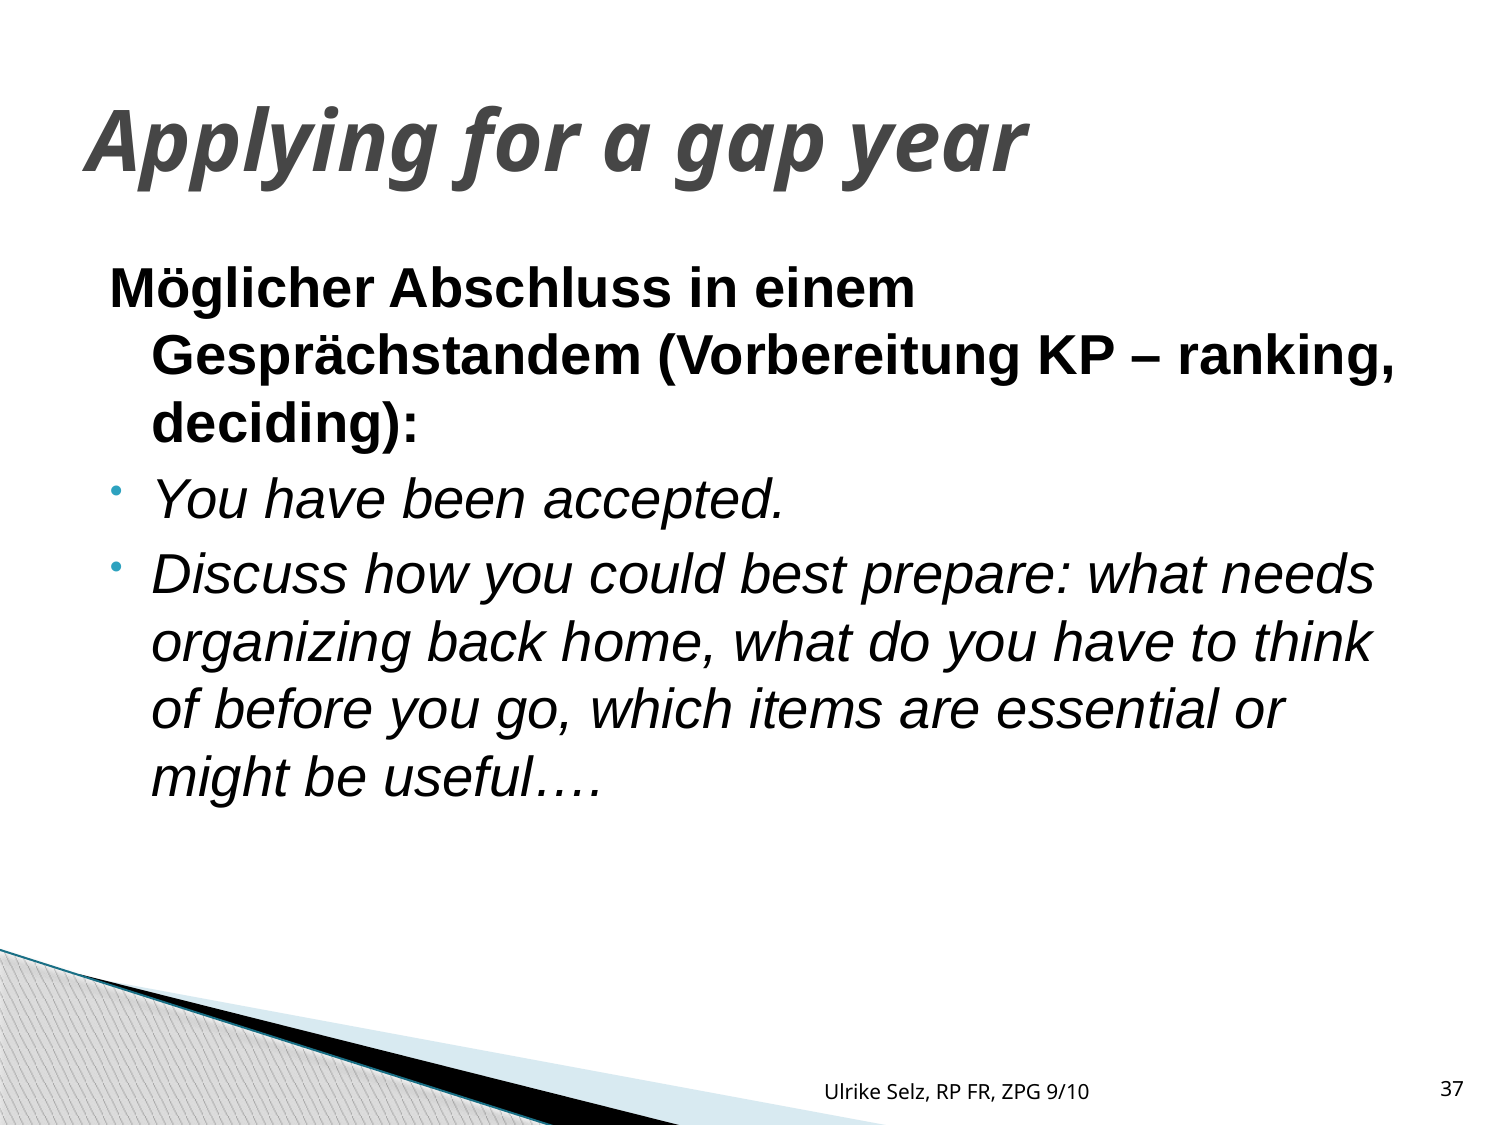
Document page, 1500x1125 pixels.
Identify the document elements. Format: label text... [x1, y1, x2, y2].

list Möglicher Abschluss in einem Gesprächstandem (Vorbereitung KP – ranking, deciding): You have been accepted. Discuss how you could best prepare: what needs organizing back home, what do you have to think of before you go, which items are essential or might be useful…. [76, 243, 1428, 987]
text_box Ulrike Selz, RP FR, ZPG 9/10 [718, 1051, 1105, 1112]
slide_number 37 [1418, 1051, 1479, 1112]
title Applying for a gap year [72, 43, 1423, 232]
